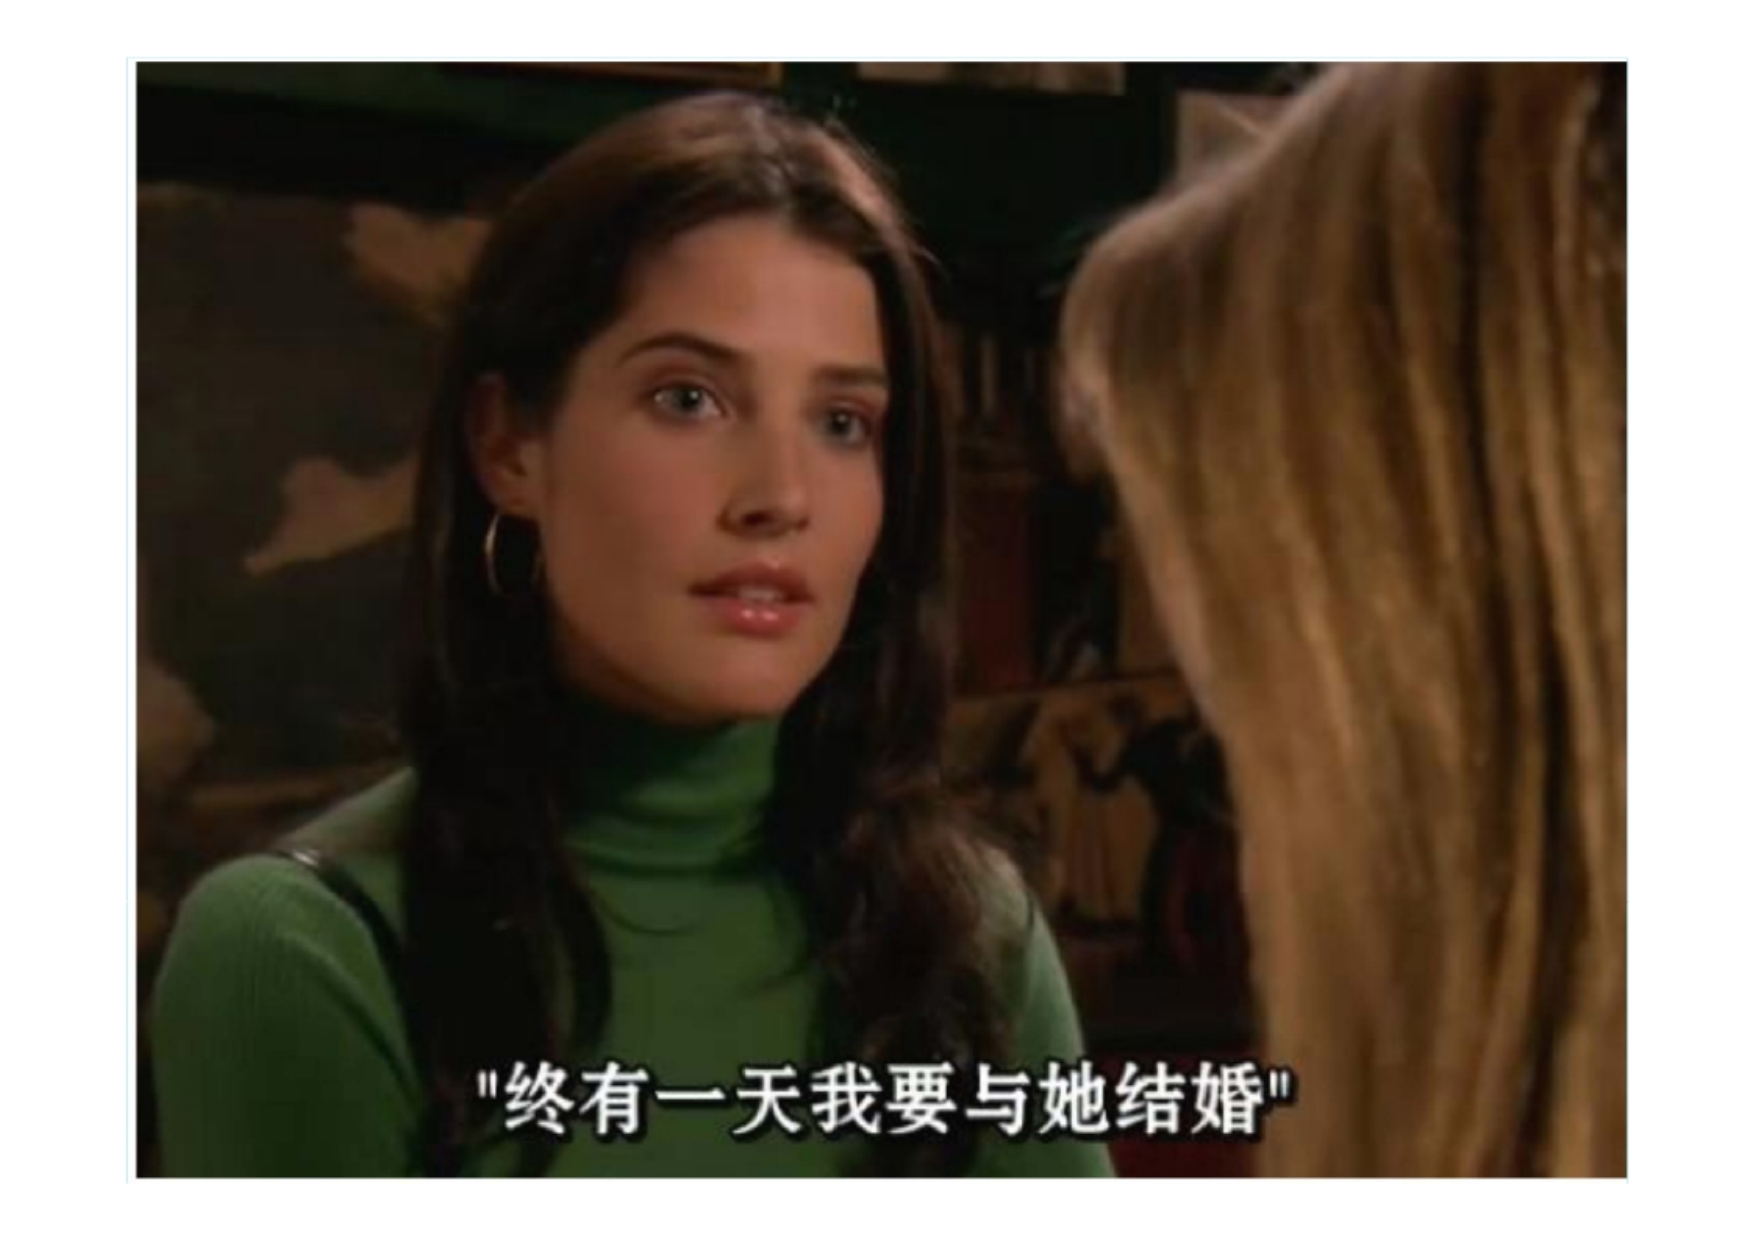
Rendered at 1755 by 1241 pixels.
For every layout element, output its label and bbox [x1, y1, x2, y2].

picture [124, 53, 1630, 1184]
